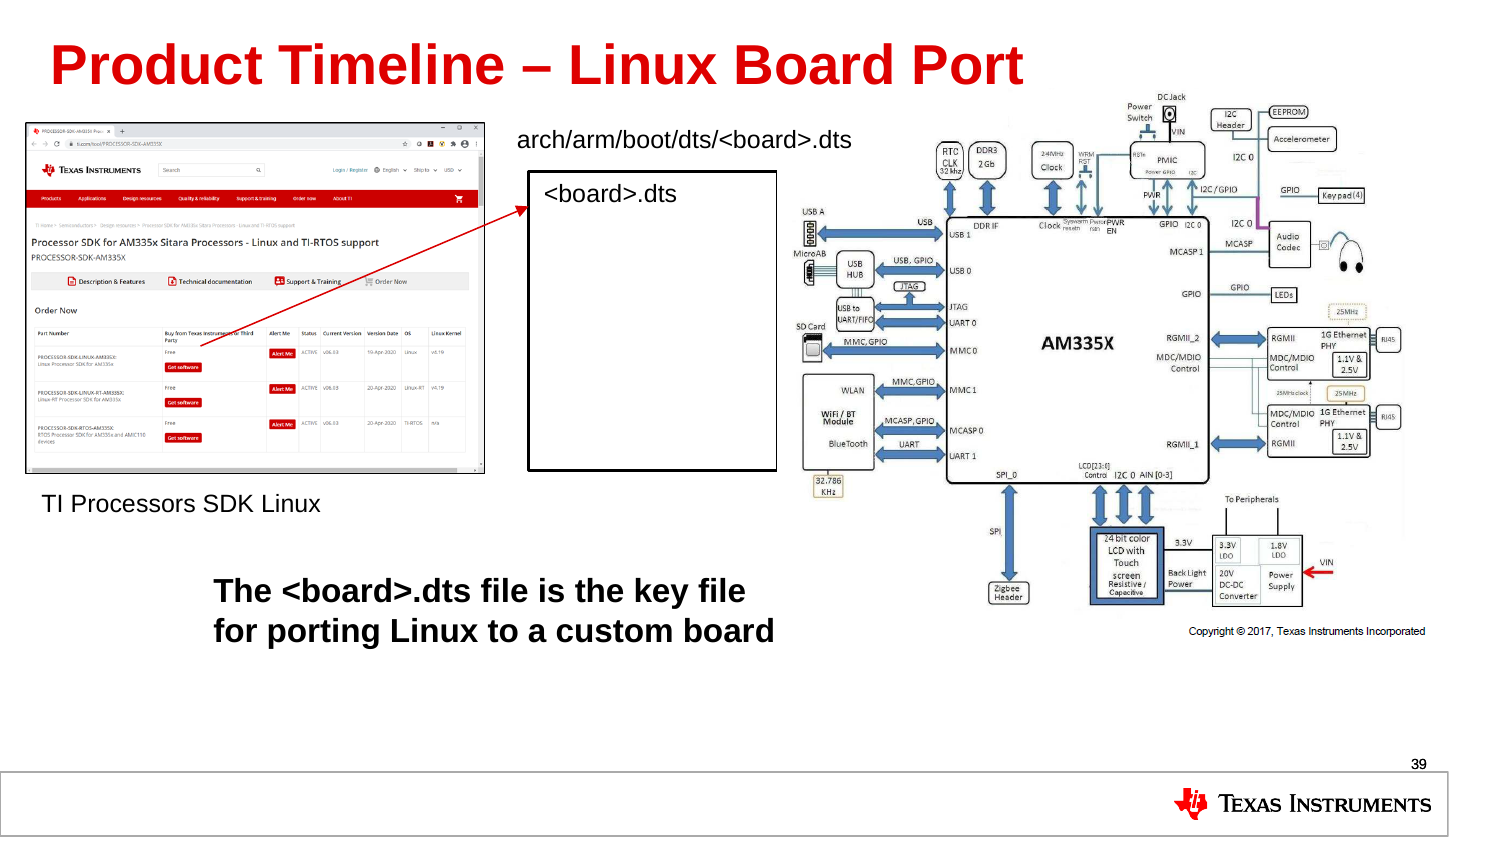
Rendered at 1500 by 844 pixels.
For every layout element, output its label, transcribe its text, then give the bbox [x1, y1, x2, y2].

picture [1174, 788, 1431, 820]
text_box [200, 206, 529, 347]
text_box <board>.dts [529, 170, 693, 216]
text_box The <board>.dts file is the key file for porting Linux to a custom board [198, 561, 808, 657]
text_box arch/arm/boot/dts/<board>.dts [502, 116, 772, 162]
text_box TI Processors SDK Linux [26, 481, 337, 525]
picture [25, 122, 486, 474]
text_box [527, 170, 772, 473]
title Product Timeline – Linux Board Port [37, 17, 1426, 119]
text_box 39 [1089, 748, 1440, 774]
picture [777, 88, 1438, 648]
